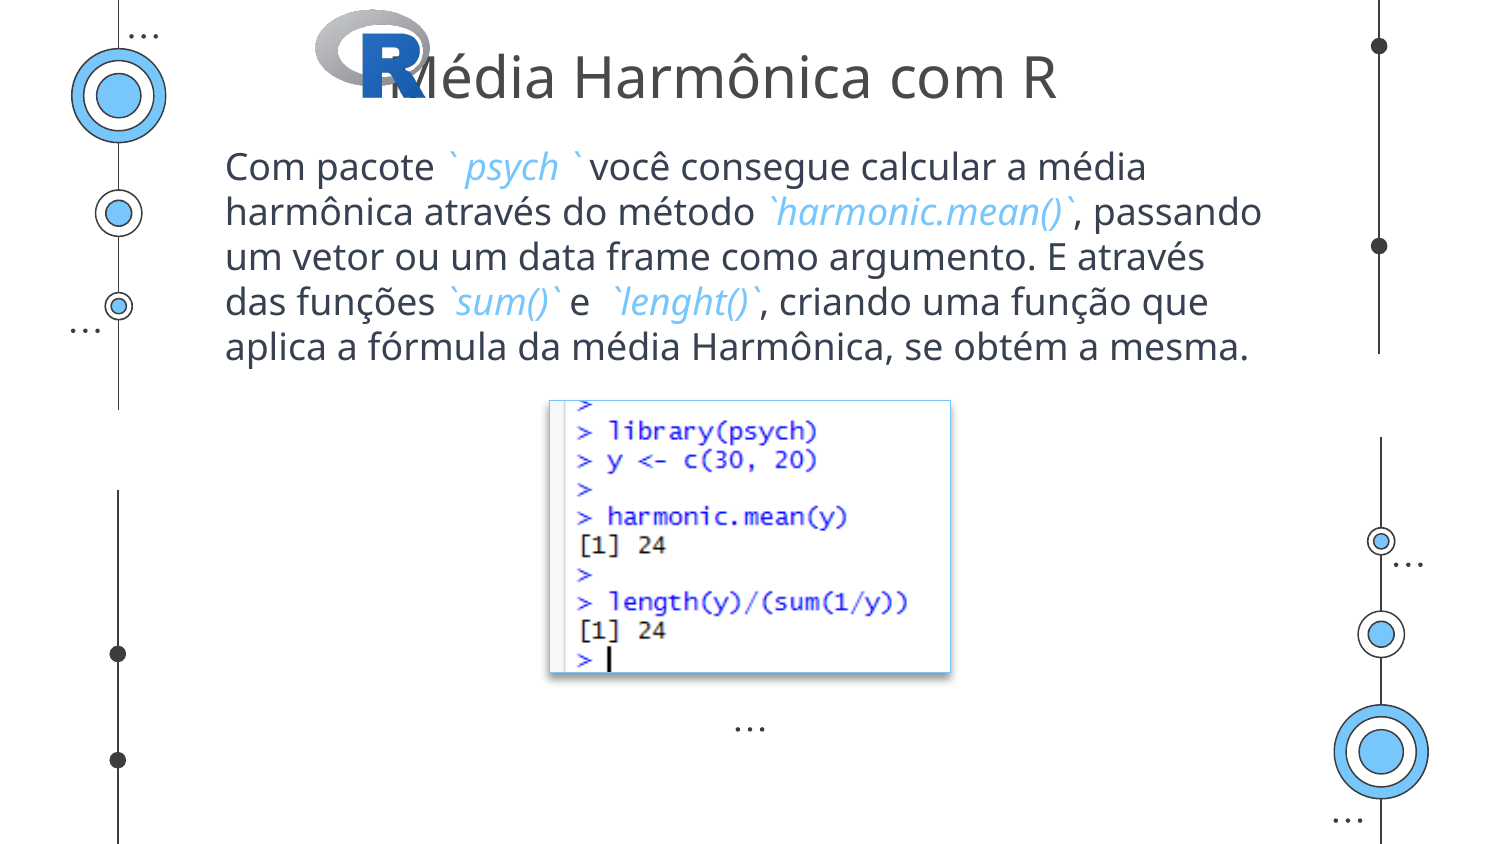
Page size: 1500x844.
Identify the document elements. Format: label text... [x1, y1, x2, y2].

picture [315, 9, 430, 98]
title Média Harmônica com R [328, 25, 1118, 120]
text_box Com pacote ` psych ` você consegue calcular a média harmônica através do método `harmonic.mean()`, passando um vetor ou um data frame como argumento. E através das funções `sum()` e `lenght()`, criando uma função que aplica a fórmula da média Harmônica, se obtém a mesma. [210, 135, 1290, 376]
picture [548, 400, 952, 674]
